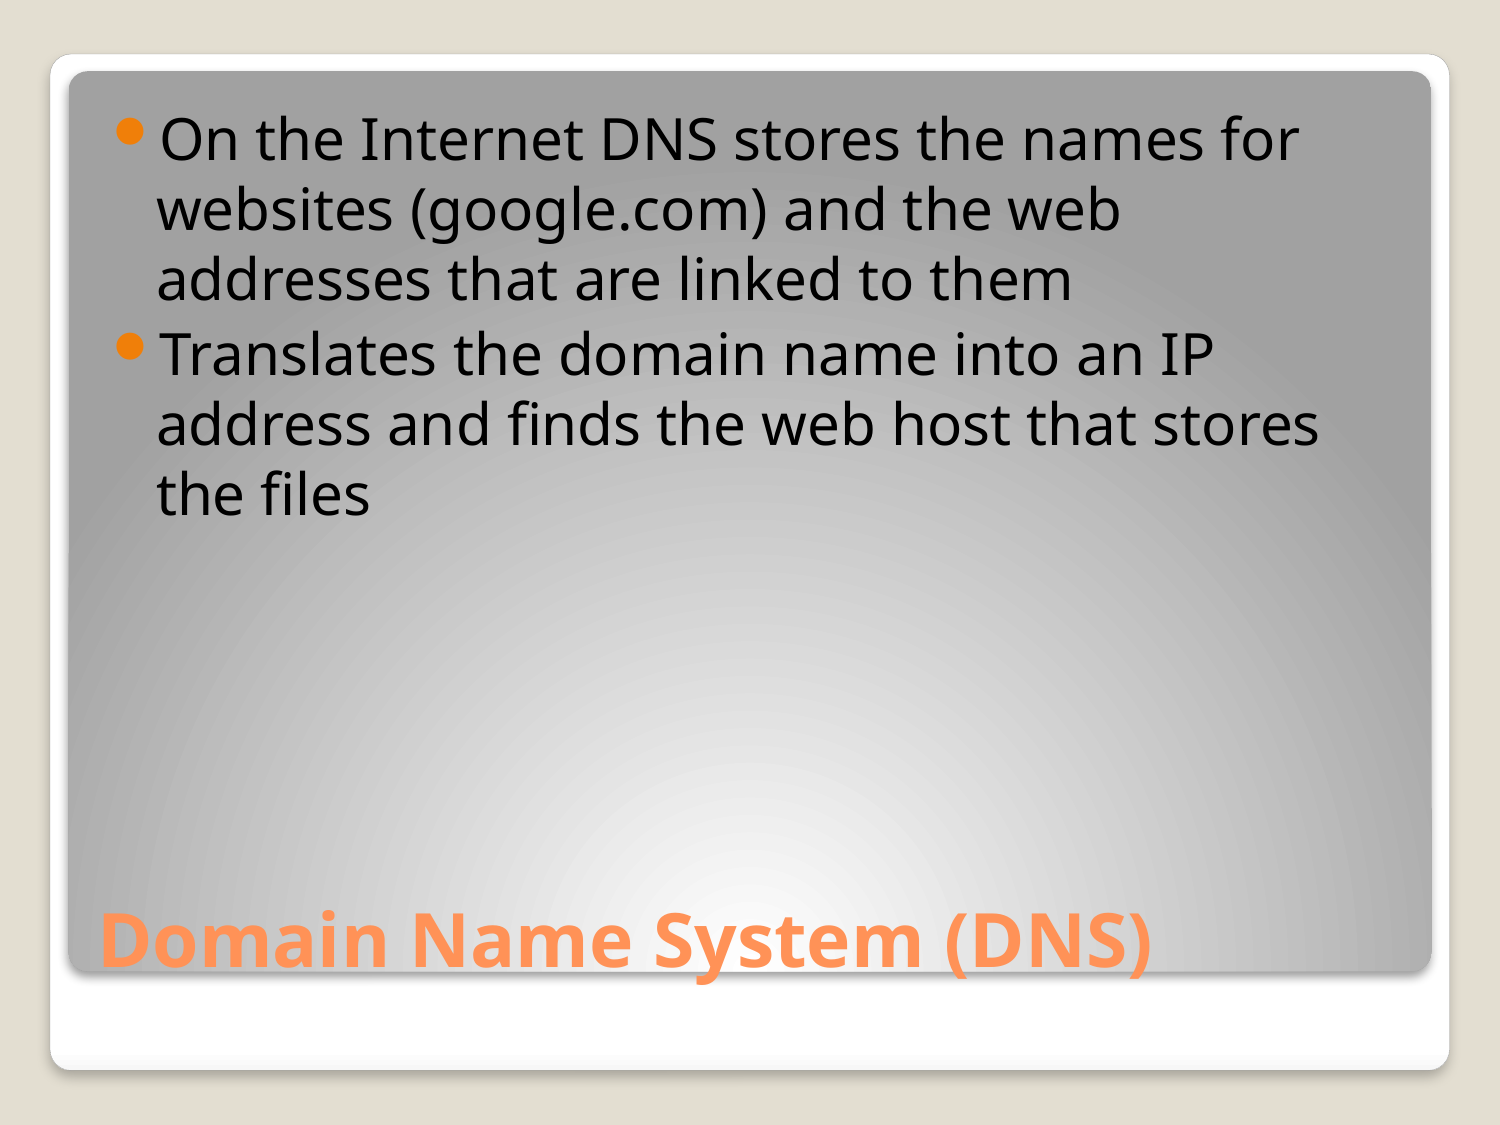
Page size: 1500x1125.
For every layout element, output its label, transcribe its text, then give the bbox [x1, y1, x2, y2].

title Domain Name System (DNS) [82, 817, 1425, 990]
list On the Internet DNS stores the names for websites (google.com) and the web addresses that are linked to them Translates the domain name into an IP address and finds the web host that stores the files [82, 86, 1425, 774]
